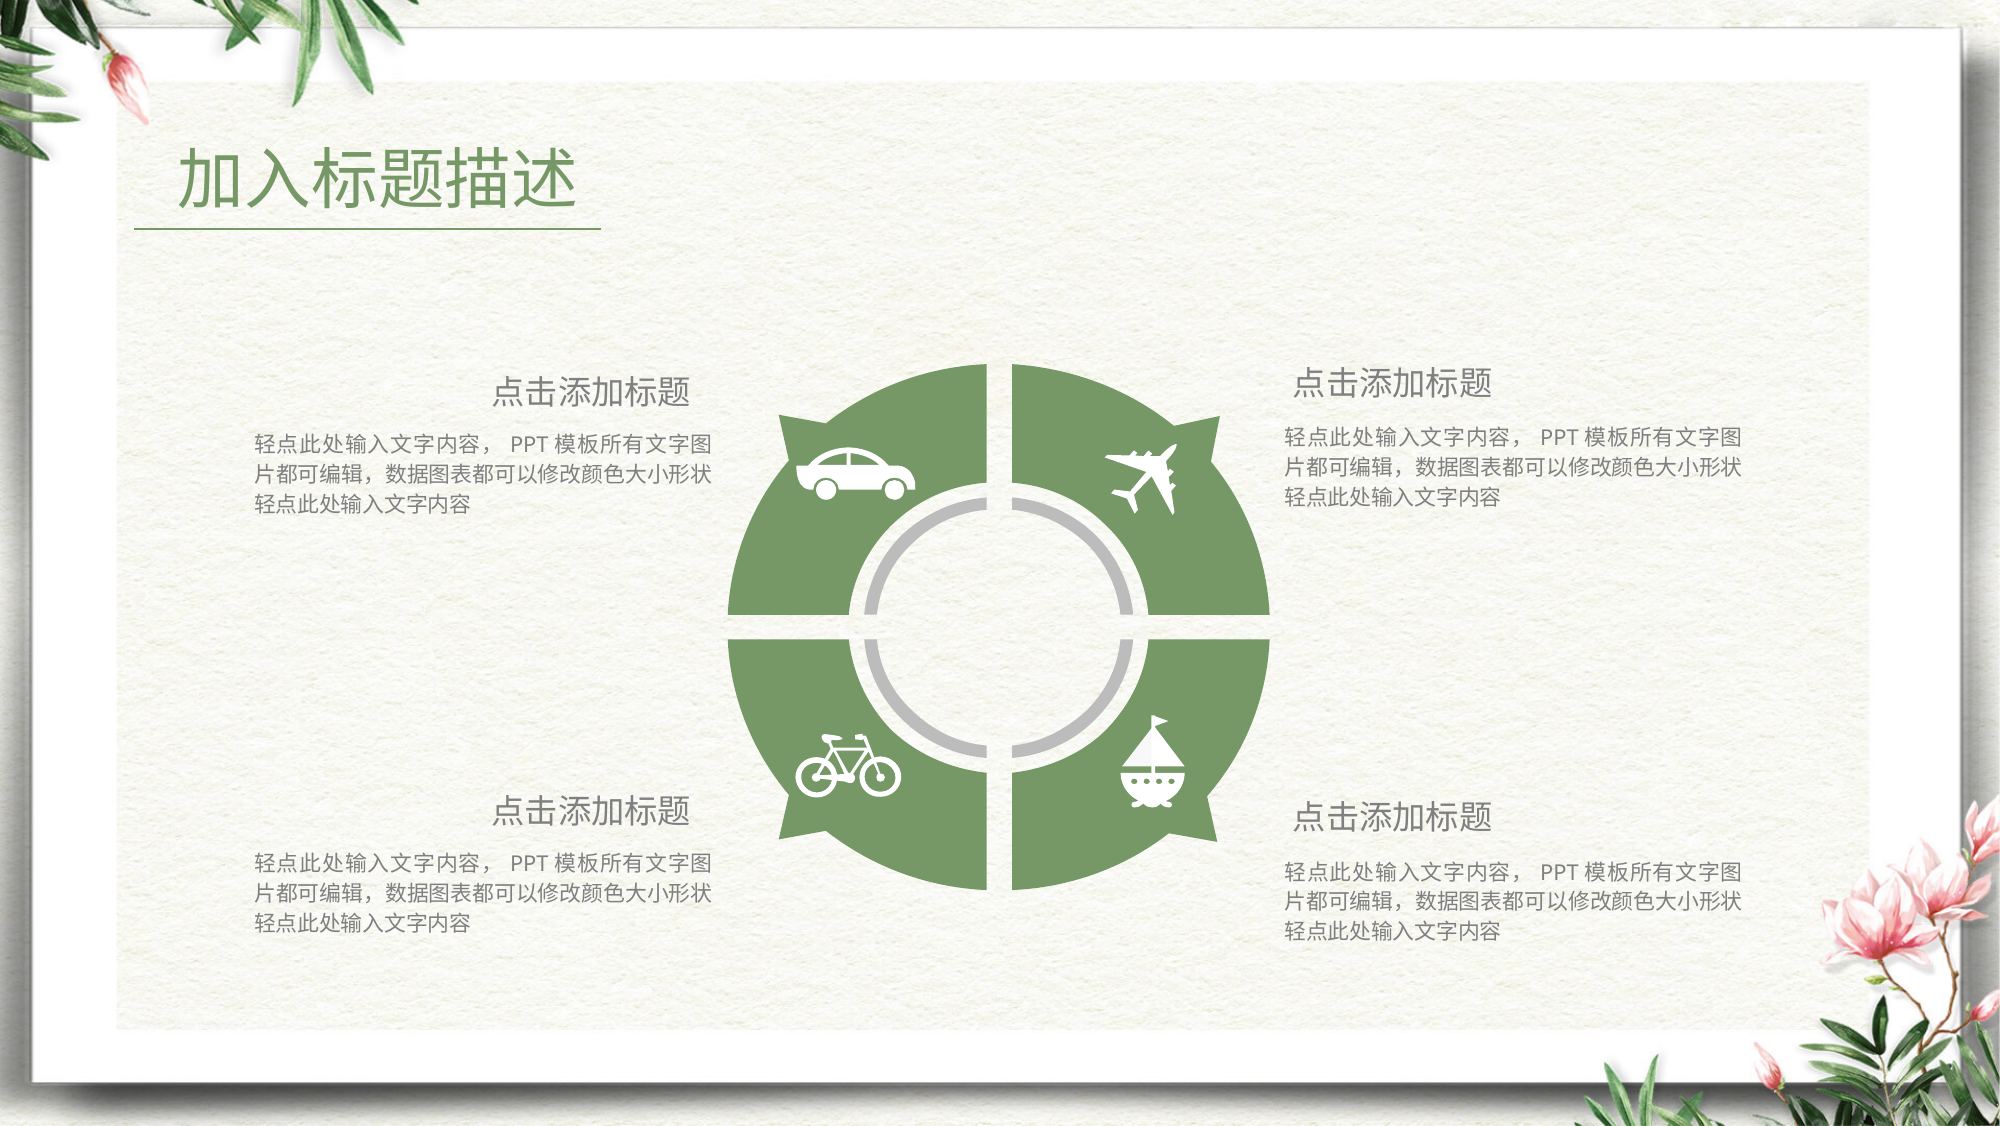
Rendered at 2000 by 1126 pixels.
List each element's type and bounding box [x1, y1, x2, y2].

text_box [239, 354, 1759, 949]
text_box [110, 136, 646, 230]
picture [0, 0, 2000, 1126]
